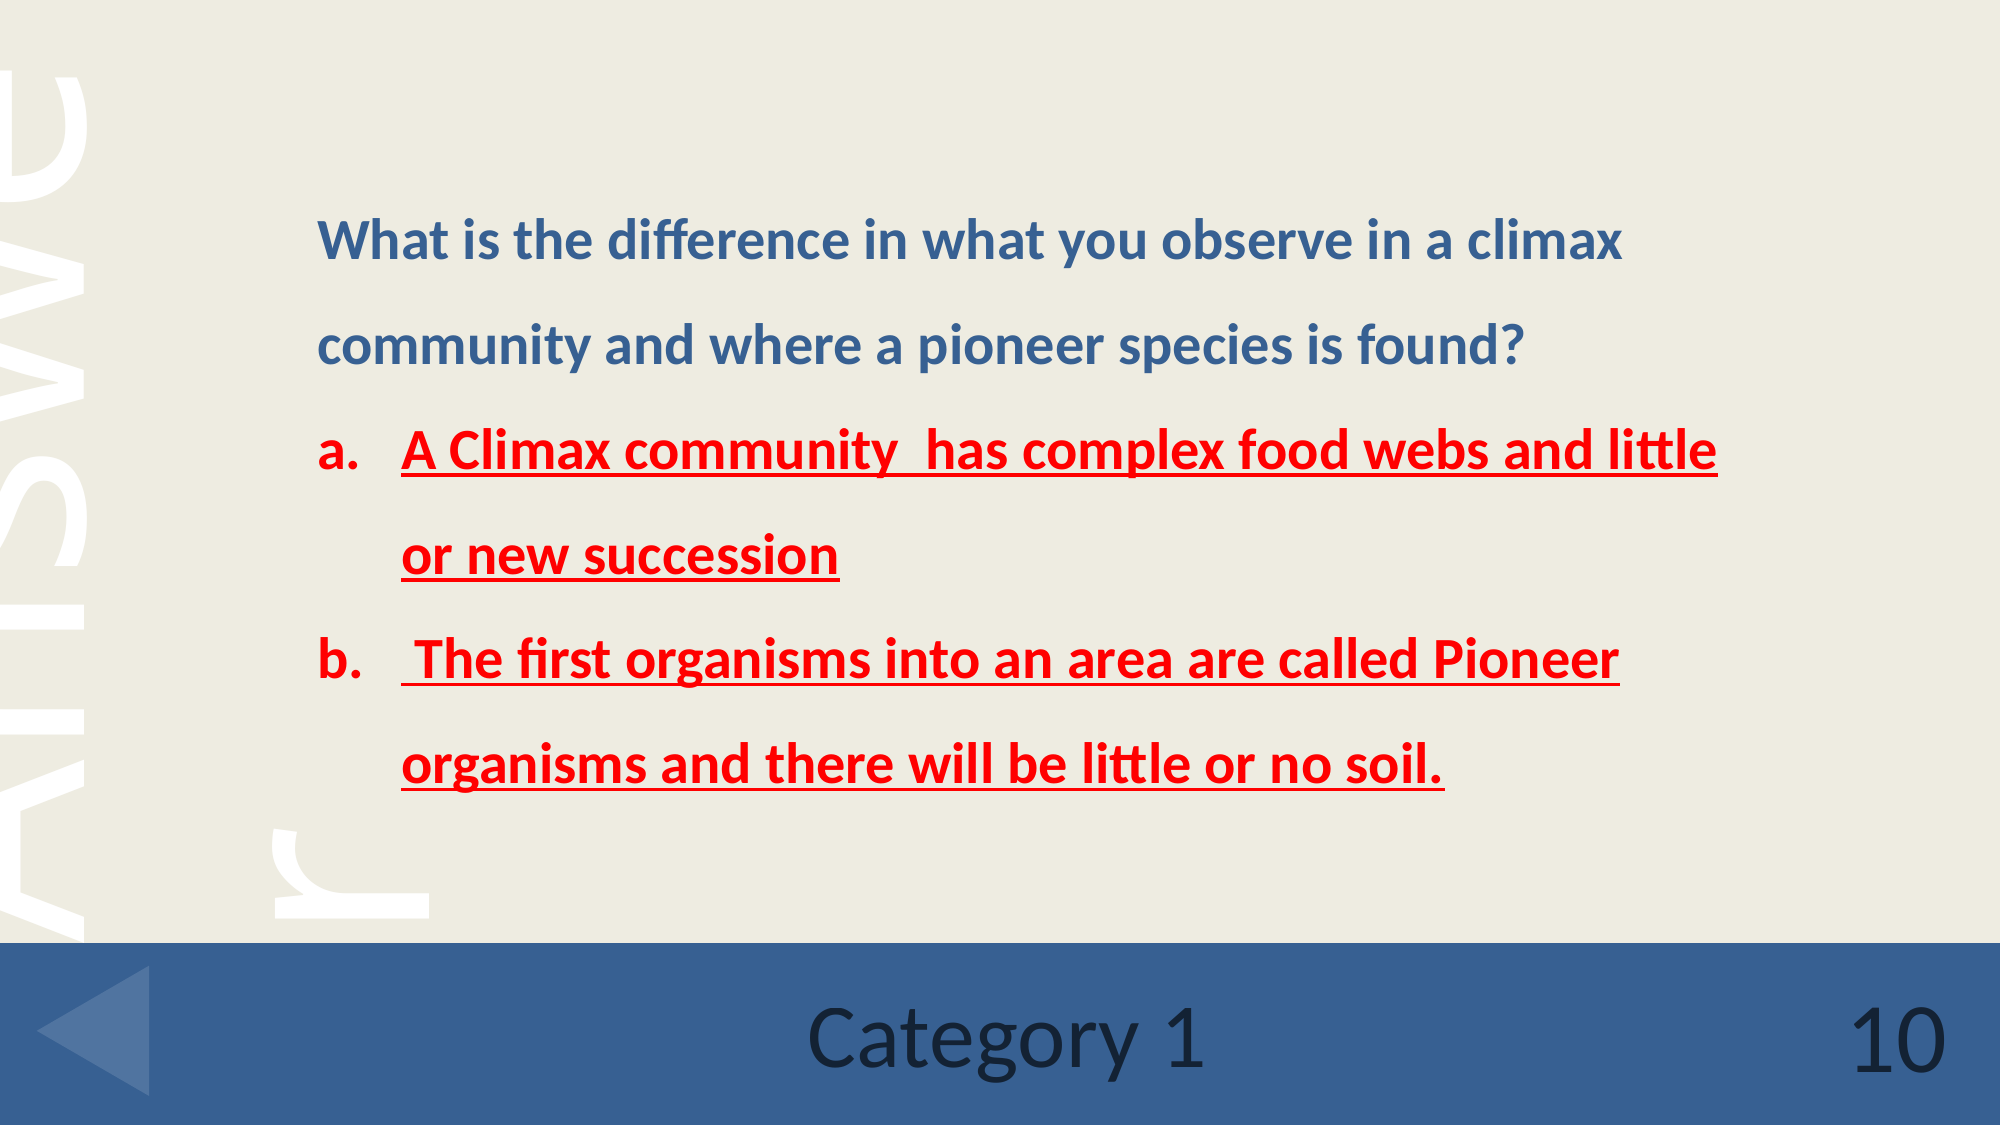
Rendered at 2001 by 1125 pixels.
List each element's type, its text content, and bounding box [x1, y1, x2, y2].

list What is the difference in what you observe in a climax community and where a pioneer species is found? A Climax community has complex food webs and little or new succession The first organisms into an area are called Pioneer organisms and there will be little or no soil. [302, 126, 1760, 835]
list 10 [1908, 967, 1963, 1097]
title Category 1 [107, 937, 1908, 1125]
